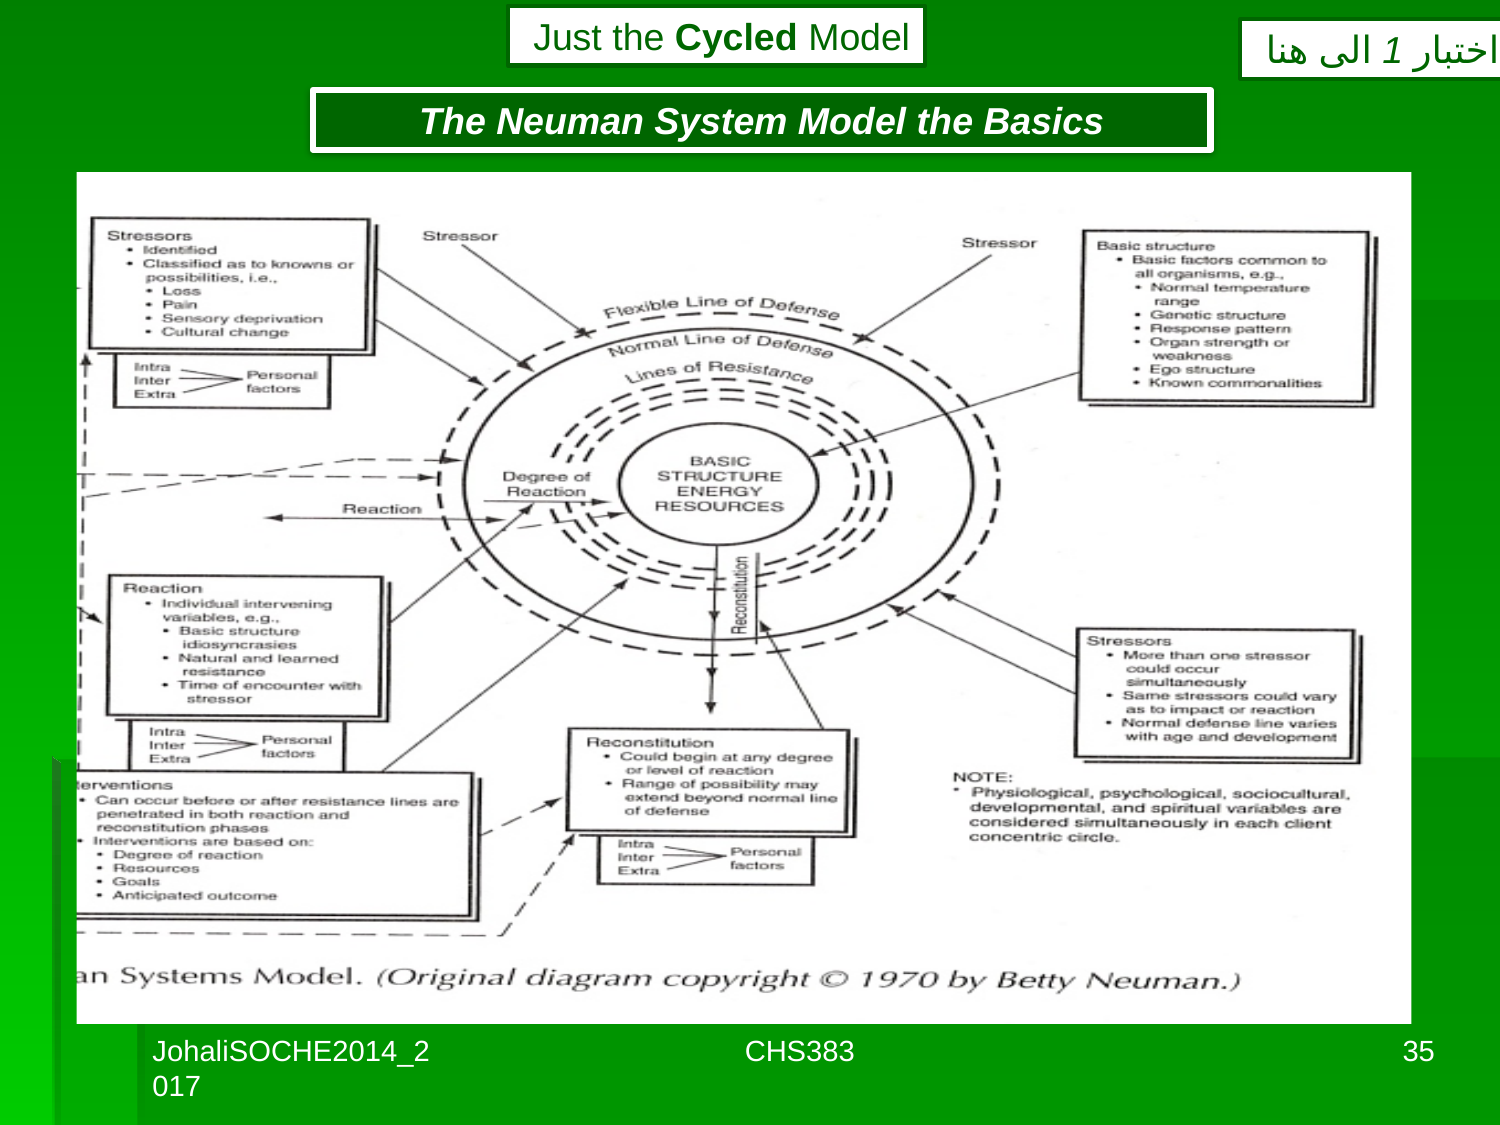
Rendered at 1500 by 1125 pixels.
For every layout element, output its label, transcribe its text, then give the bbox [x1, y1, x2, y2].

slide_number JohaliSOCHE2014_2017 [137, 1032, 450, 1103]
footer CHS383 [562, 1032, 1038, 1103]
text_box The Neuman System Model the Basics [310, 87, 1214, 153]
text_box اختبار 1 الى هنا [1238, 17, 1500, 81]
slide_number 35 [1137, 1024, 1451, 1103]
text_box Just the Cycled Model [506, 4, 927, 68]
picture [76, 172, 1412, 1024]
